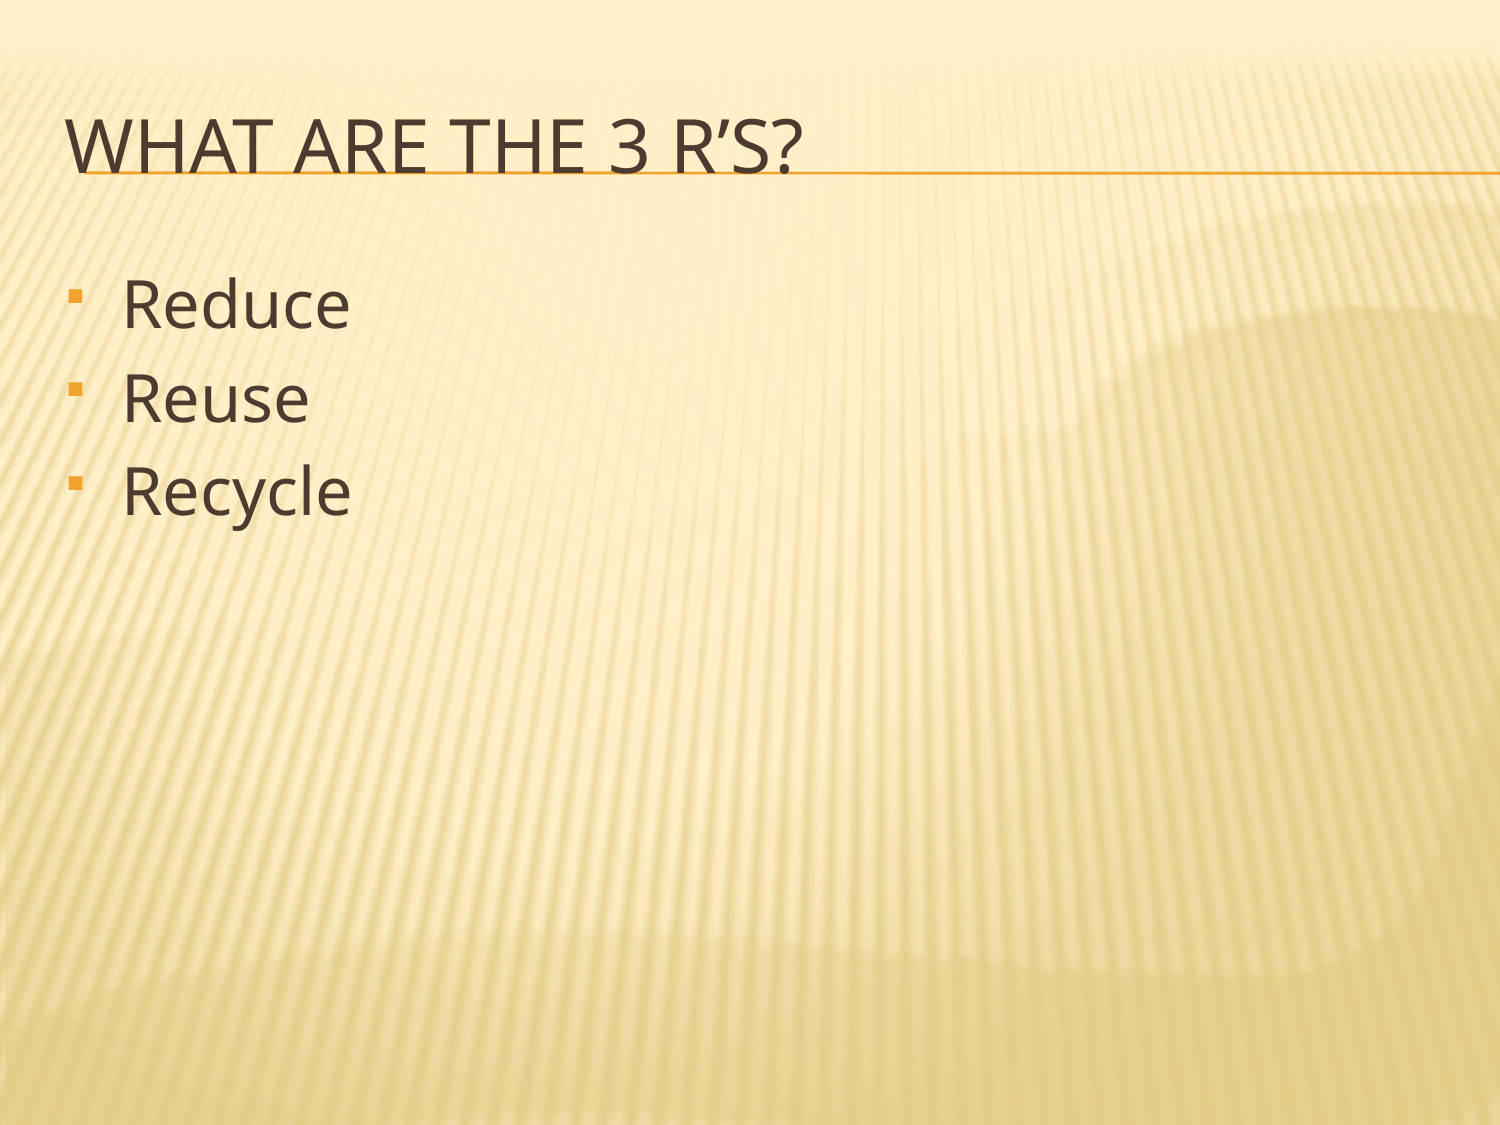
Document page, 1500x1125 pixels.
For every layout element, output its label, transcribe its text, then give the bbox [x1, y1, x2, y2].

title What are the 3 R’s? [50, 75, 1475, 213]
list Reduce Reuse Recycle [50, 254, 1475, 998]
